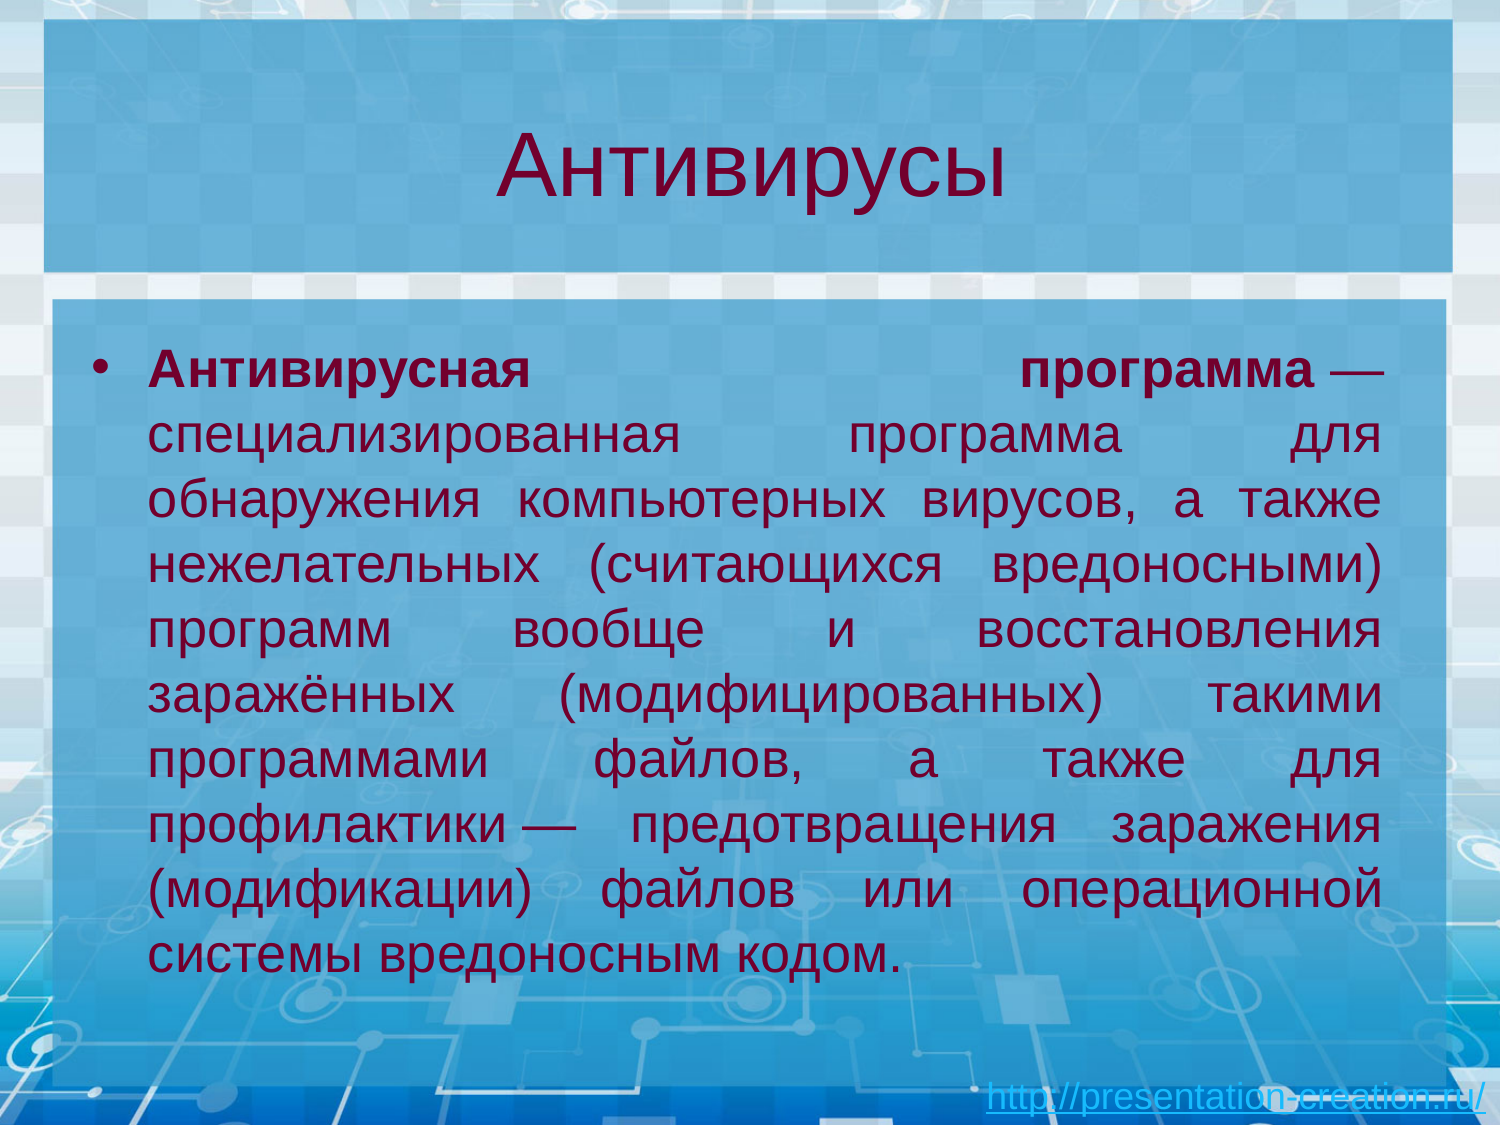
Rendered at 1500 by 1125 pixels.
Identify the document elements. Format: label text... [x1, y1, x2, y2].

list Антивирусная программа — специализированная программа для обнаружения компьютерных вирусов, а также нежелательных (считающихся вредоносными) программ вообще и восстановления заражённых (модифицированных) такими программами файлов, а также для профилактики — предотвращения заражения (модификации) файлов или операционной системы вредоносным кодом. [76, 326, 1400, 1024]
title Антивирусы [218, 66, 1287, 254]
picture [0, 0, 1500, 1125]
